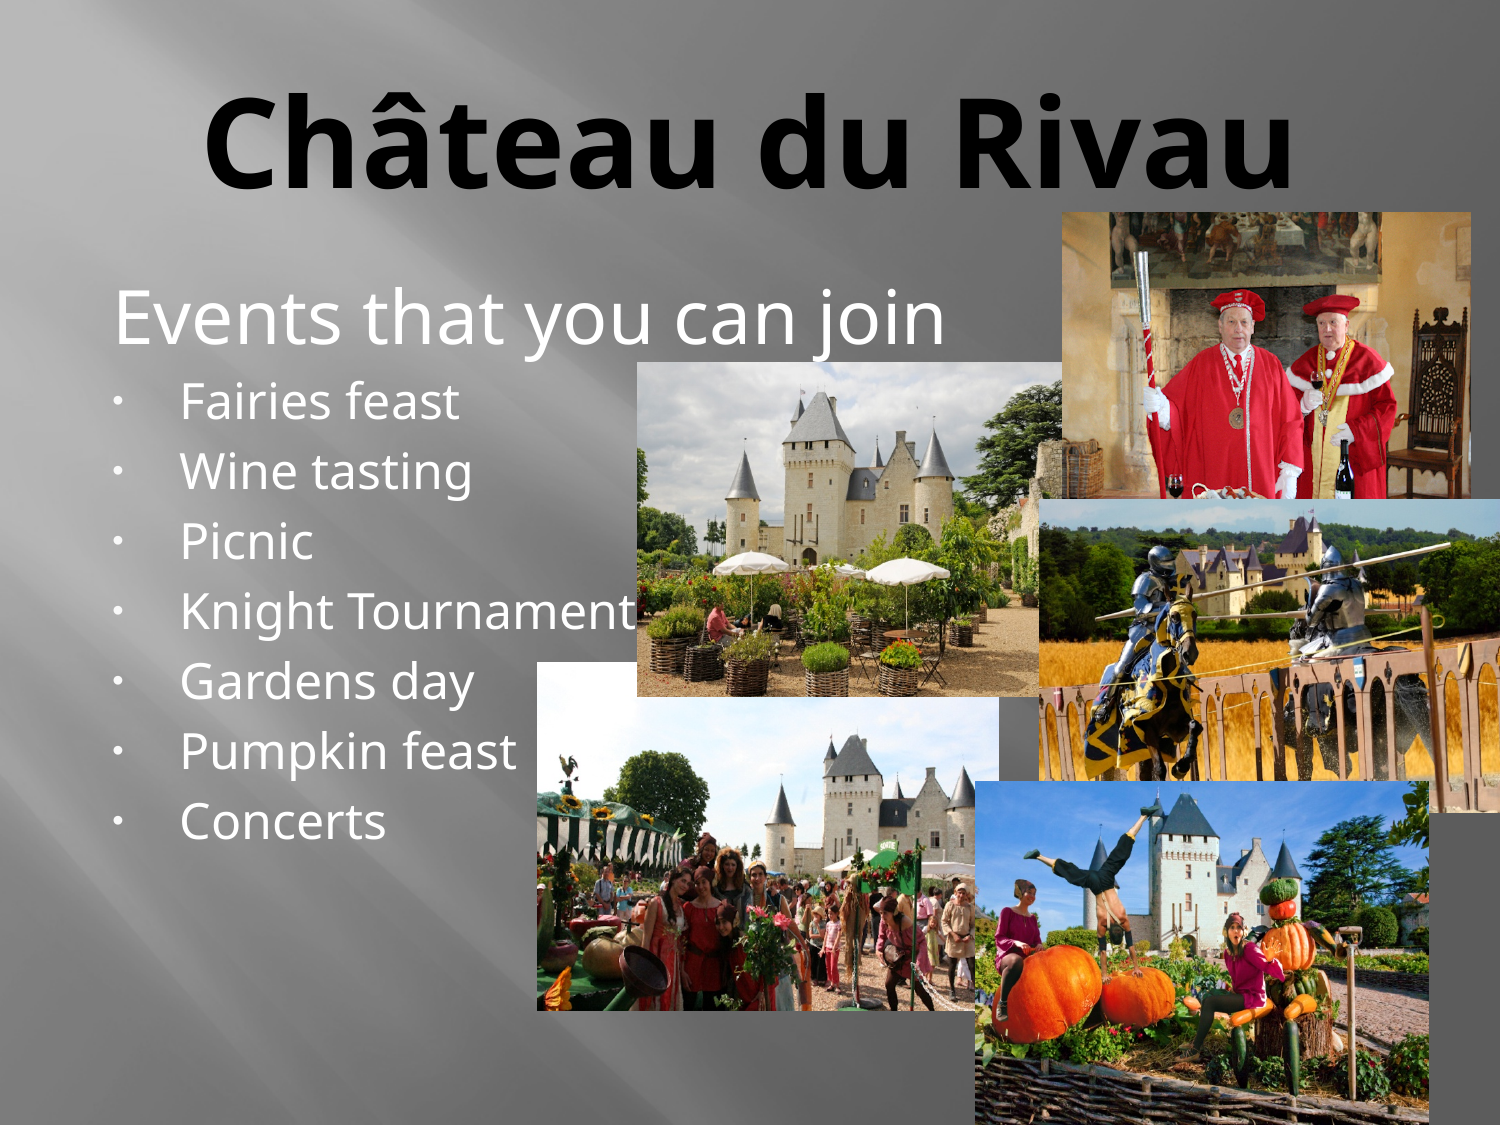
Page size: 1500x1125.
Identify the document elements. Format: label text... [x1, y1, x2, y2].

title Château du Rivau [75, 45, 1425, 233]
picture [537, 212, 1500, 1125]
list Events that you can join Fairies feast Wine tasting Picnic Knight Tournament Gardens day Pumpkin feast Concerts [75, 262, 1062, 1035]
